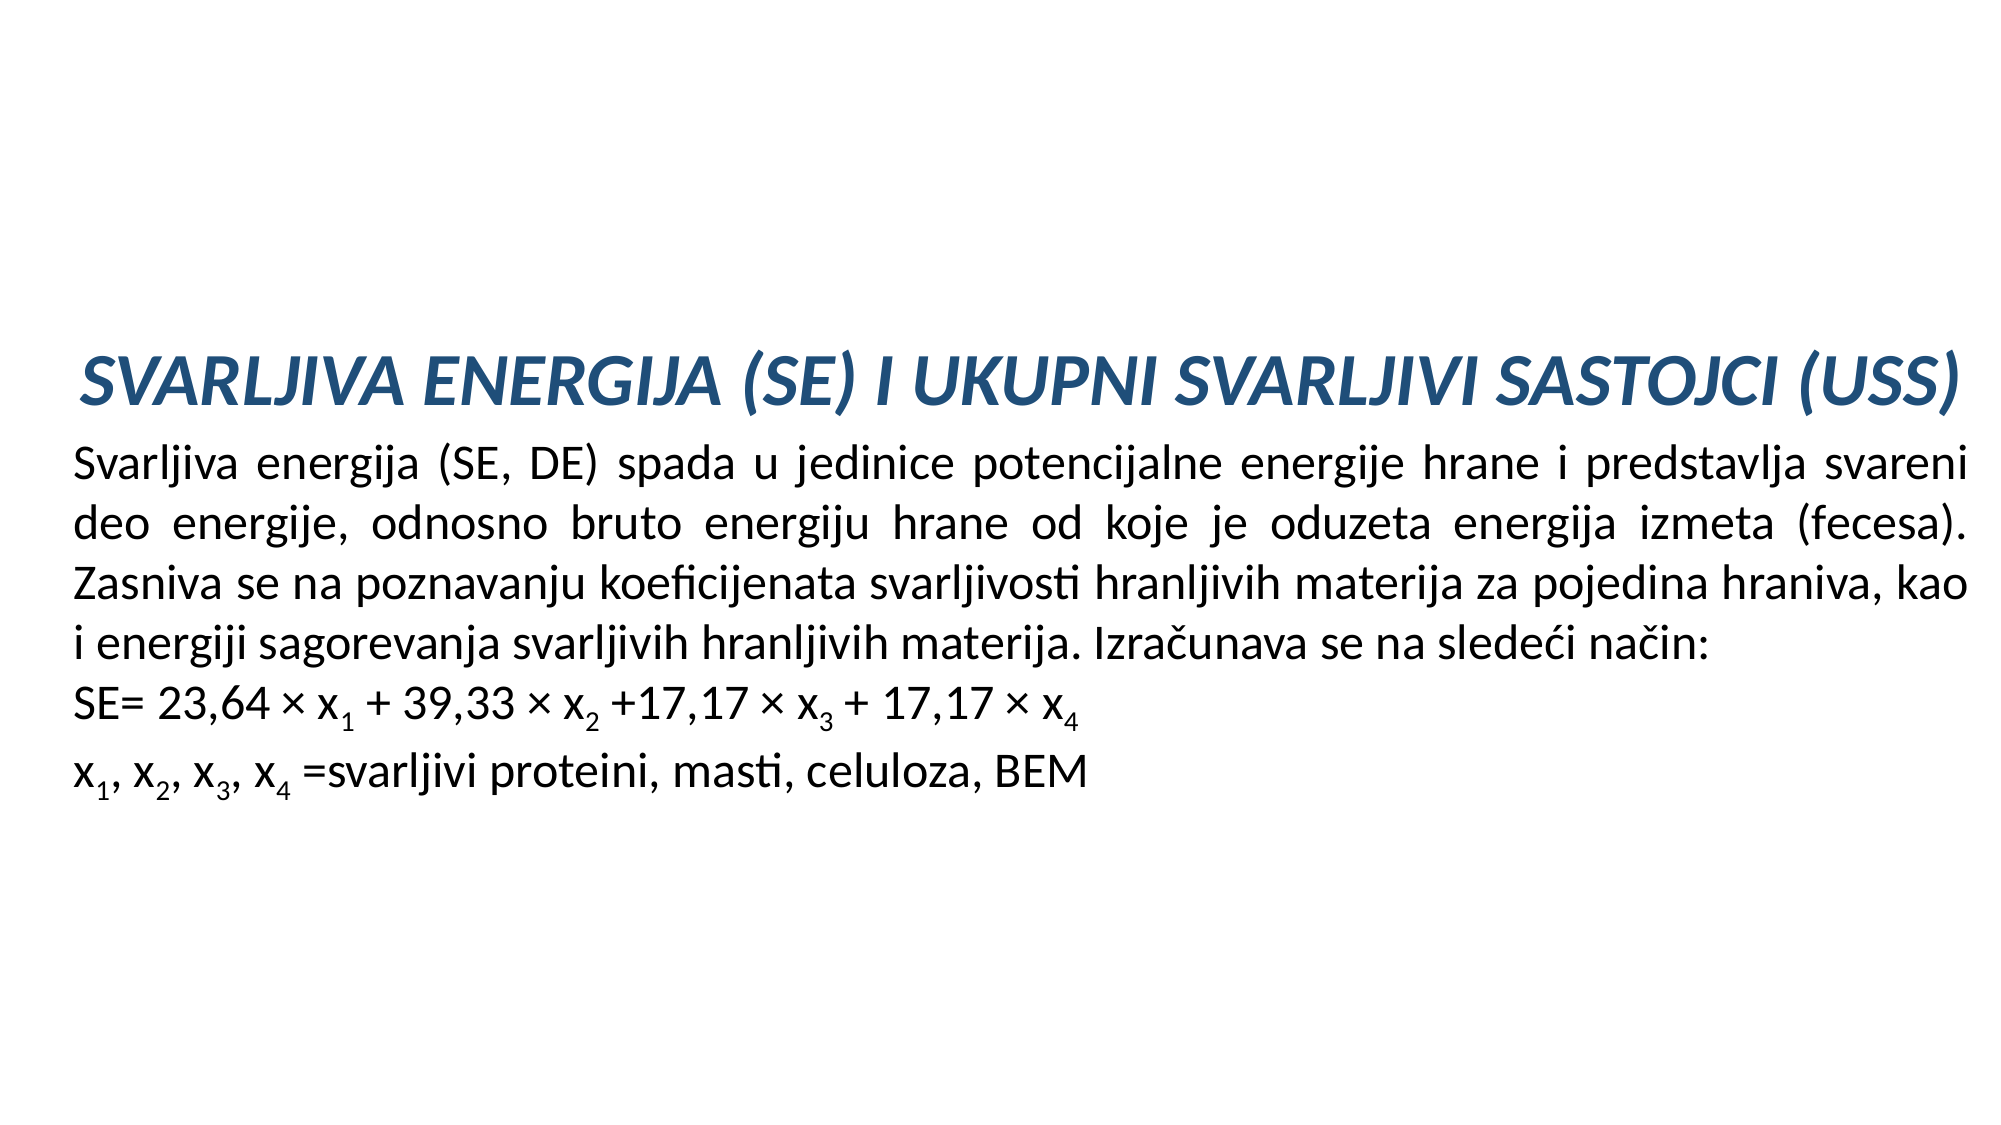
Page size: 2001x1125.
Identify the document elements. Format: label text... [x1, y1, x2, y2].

text_box SVARLJIVA ENERGIJA (SE) I UKUPNI SVARLJIVI SASTOJCI (USS) Svarljiva energija (SE, DE) spada u jedinice potencijalne energije hrane i predstavlja svareni deo energije, odnosno bruto energiju hrane od koje je oduzeta energija izmeta (fecesa). Zasniva se na poznavanju koeficijenata svarljivosti hranljivih materija za pojedina hraniva, kao i energiji sagorevanja svarljivih hranljivih materija. Izračunava se na sledeći način: SE= 23,64 × x1 + 39,33 × x2 +17,17 × x3 + 17,17 × x4 x1, x2, x3, x4 =svarljivi proteini, masti, celuloza, BEM [58, 323, 1985, 814]
